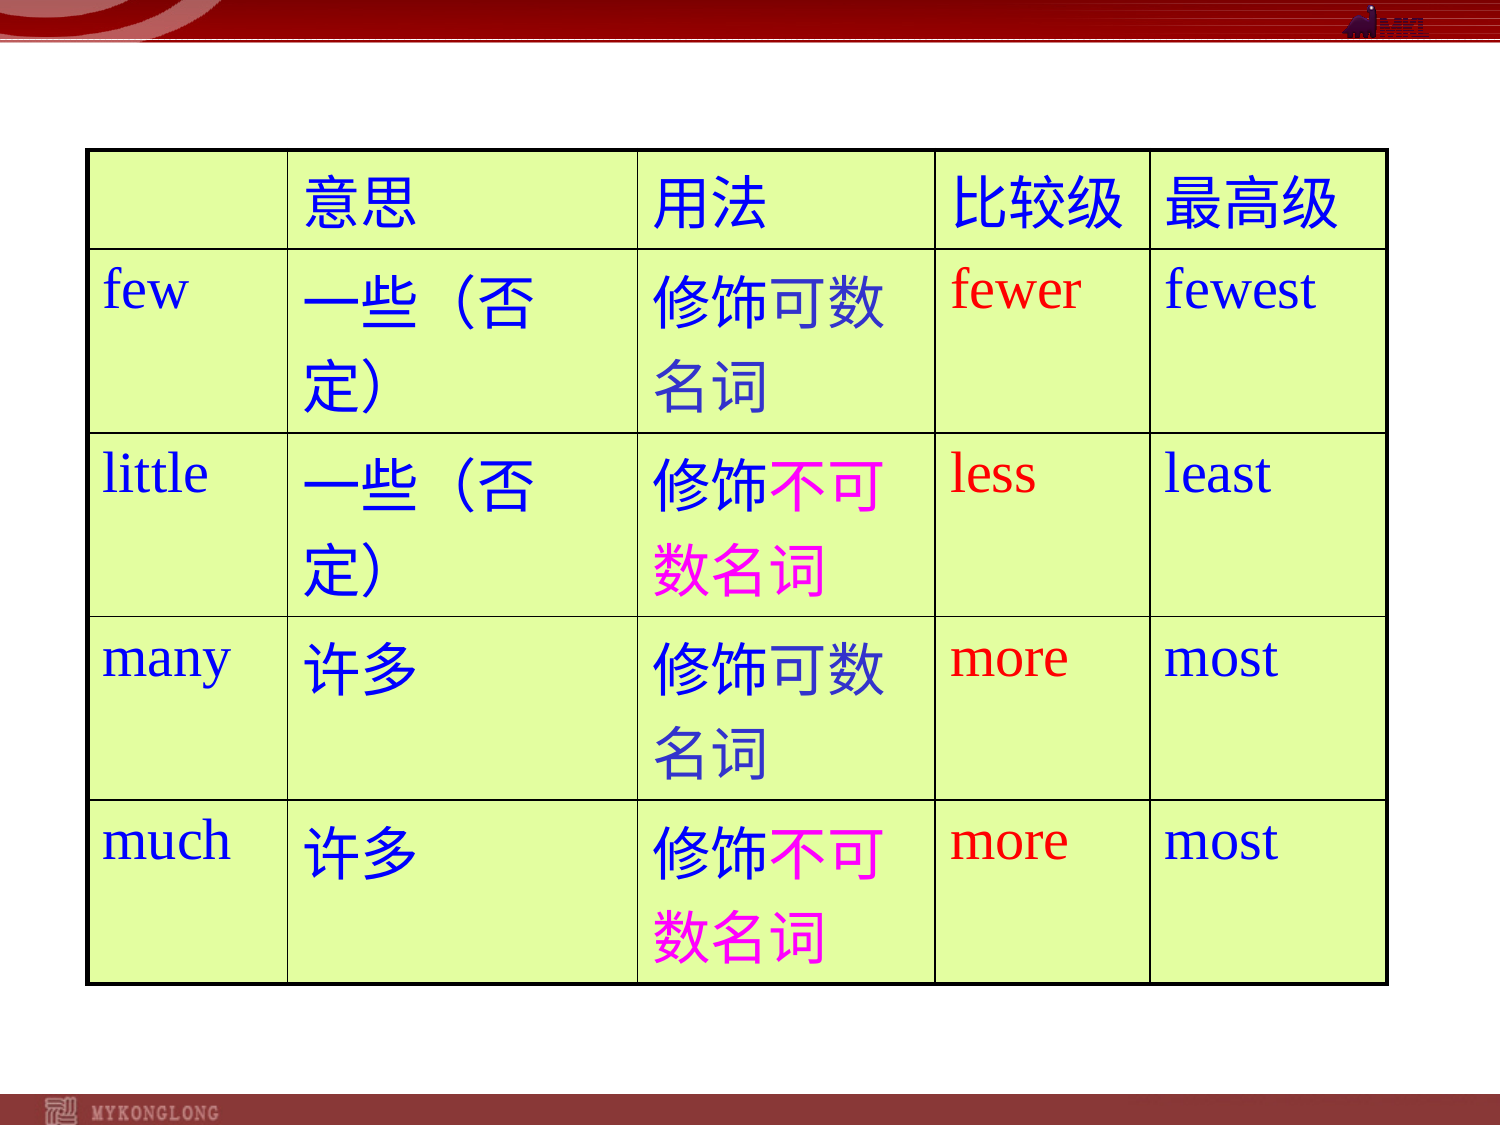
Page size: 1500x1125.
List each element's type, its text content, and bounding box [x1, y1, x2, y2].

table_cell 许多 [288, 801, 637, 982]
picture [0, 0, 1500, 44]
table_cell most [1151, 617, 1385, 799]
table_header 最高级 [1151, 152, 1385, 248]
table_header 比较级 [936, 152, 1149, 248]
table_cell many [90, 617, 287, 799]
table_header 用法 [638, 152, 934, 248]
table_cell 修饰不可数名词 [638, 434, 934, 616]
table_cell 修饰可数名词 [638, 250, 934, 432]
table_cell more [936, 617, 1149, 799]
picture [0, 1094, 1500, 1125]
table_cell much [90, 801, 287, 982]
table_cell 许多 [288, 617, 637, 799]
table_cell most [1151, 801, 1385, 982]
table_cell few [90, 250, 287, 432]
table_header [90, 152, 287, 248]
table_cell fewest [1151, 250, 1385, 432]
table_cell least [1151, 434, 1385, 616]
table_cell less [936, 434, 1149, 616]
table_cell 一些（否定） [288, 250, 637, 432]
table_cell more [936, 801, 1149, 982]
table_cell 一些（否定） [288, 434, 637, 616]
table_cell fewer [936, 250, 1149, 432]
table_cell little [90, 434, 287, 616]
table_cell 修饰可数名词 [638, 617, 934, 799]
table_cell 修饰不可数名词 [638, 801, 934, 982]
table_header 意思 [288, 152, 637, 248]
